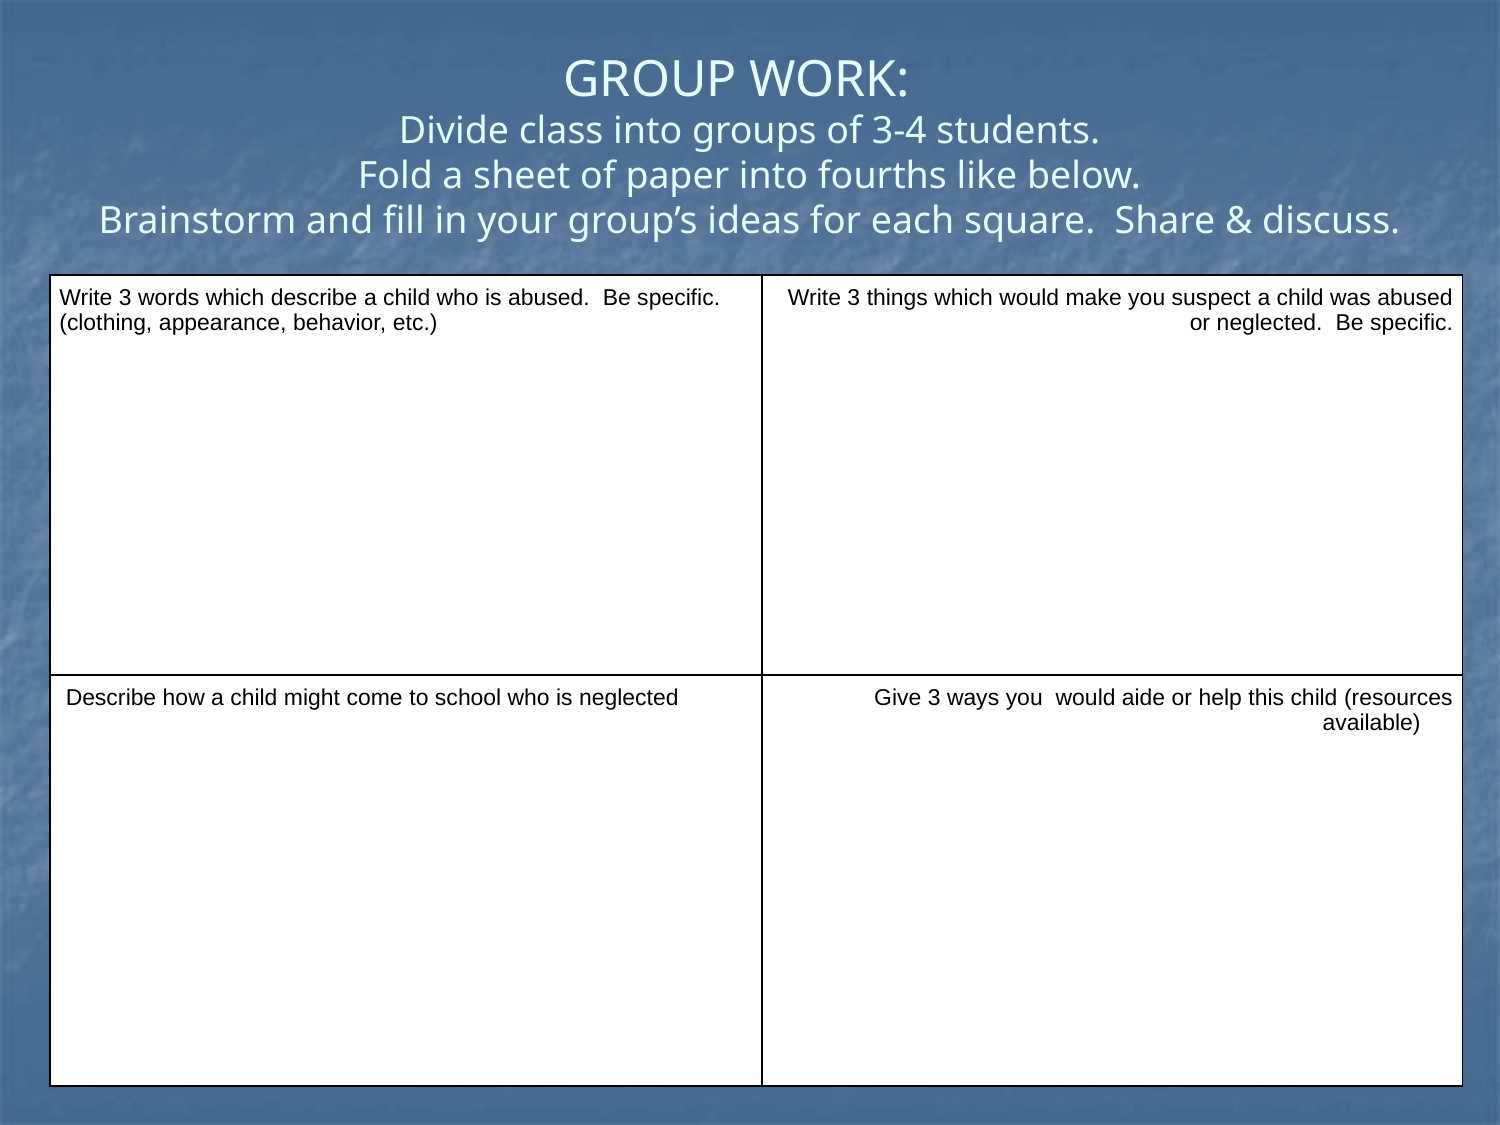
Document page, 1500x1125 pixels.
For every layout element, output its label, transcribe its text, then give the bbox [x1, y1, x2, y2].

table_cell Describe how a child might come to school who is neglected [51, 676, 761, 1085]
table_cell Give 3 ways you would aide or help this child (resources available) [763, 676, 1462, 1085]
title GROUP WORK: Divide class into groups of 3-4 students. Fold a sheet of paper into fourths like below. Brainstorm and fill in your group’s ideas for each square. Share & discuss. [75, 0, 1425, 274]
table_header Write 3 things which would make you suspect a child was abused or neglected. Be specific. [763, 276, 1462, 674]
table_header Write 3 words which describe a child who is abused. Be specific. (clothing, appearance, behavior, etc.) [51, 276, 761, 674]
